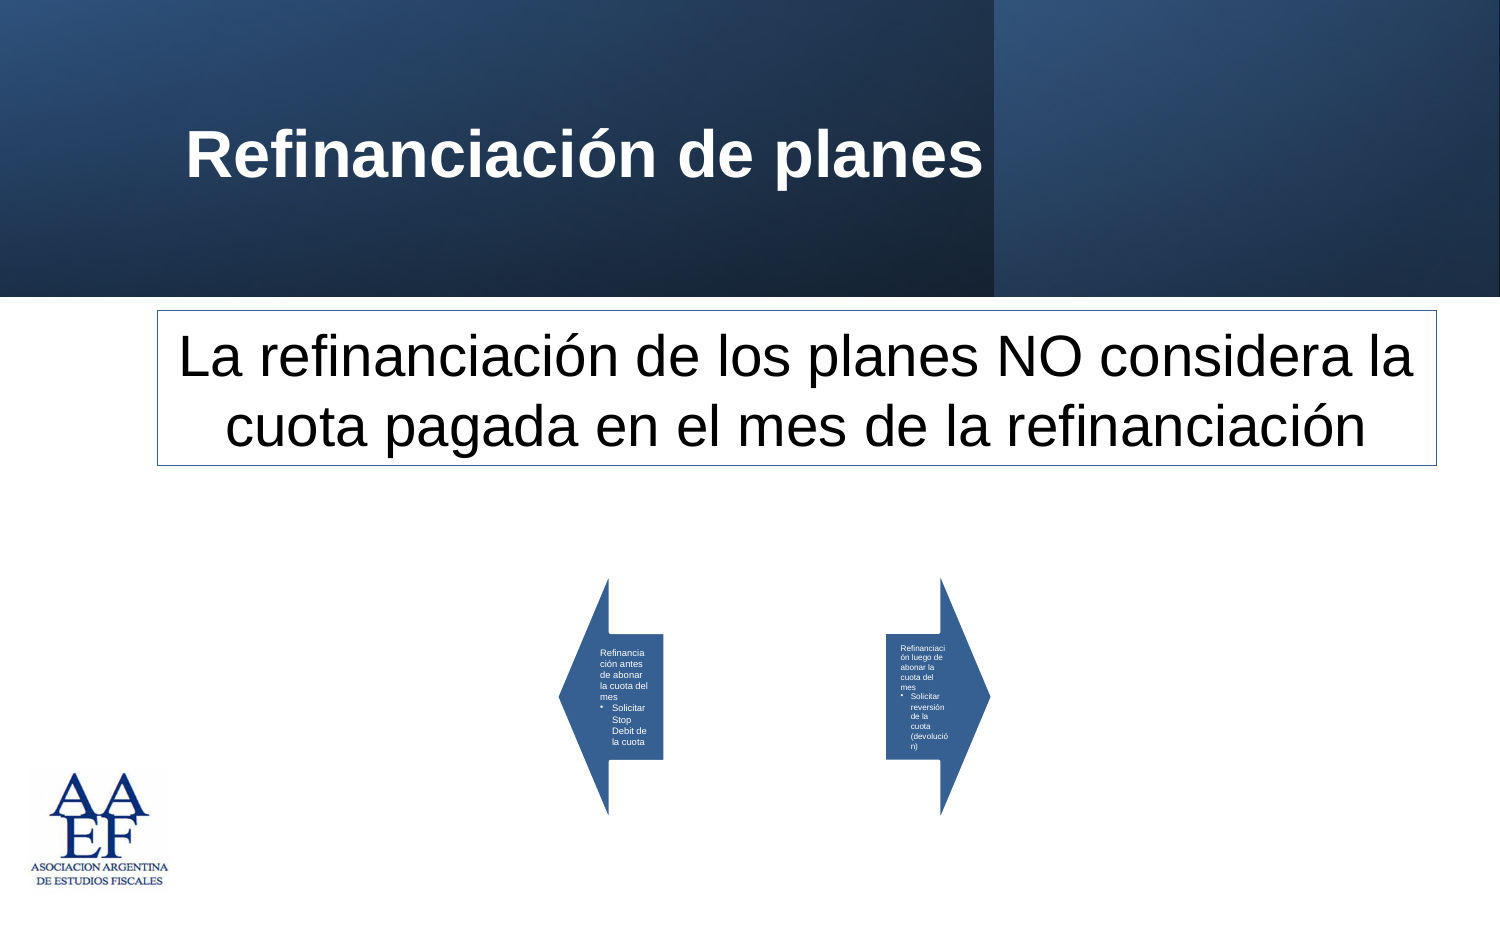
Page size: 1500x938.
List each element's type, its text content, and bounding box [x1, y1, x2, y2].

text_box [0, 0, 1500, 299]
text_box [254, 478, 1295, 916]
text_box La refinanciación de los planes NO considera la cuota pagada en el mes de la refinanciación [157, 310, 1437, 466]
text_box Refinanciación de planes [170, 47, 1366, 264]
picture [28, 768, 171, 895]
text_box [0, 299, 1500, 938]
